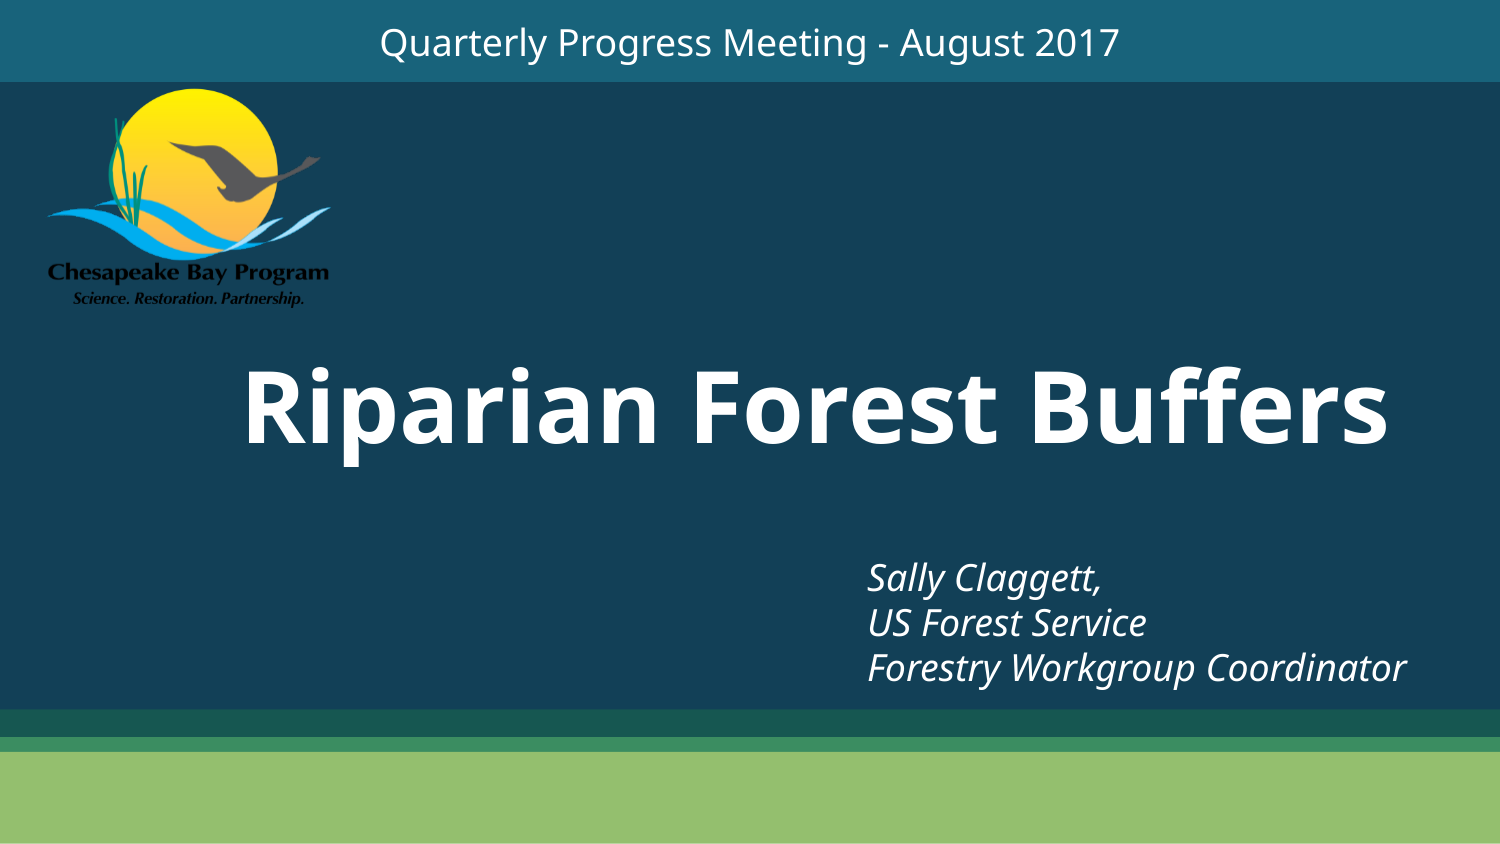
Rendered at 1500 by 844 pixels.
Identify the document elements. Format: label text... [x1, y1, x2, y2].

text_box Quarterly Progress Meeting - August 2017 [0, 11, 1500, 72]
picture [44, 87, 332, 309]
text_box Sally Claggett, US Forest Service Forestry Workgroup Coordinator [852, 546, 1474, 697]
title Riparian Forest Buffers [187, 288, 1444, 479]
